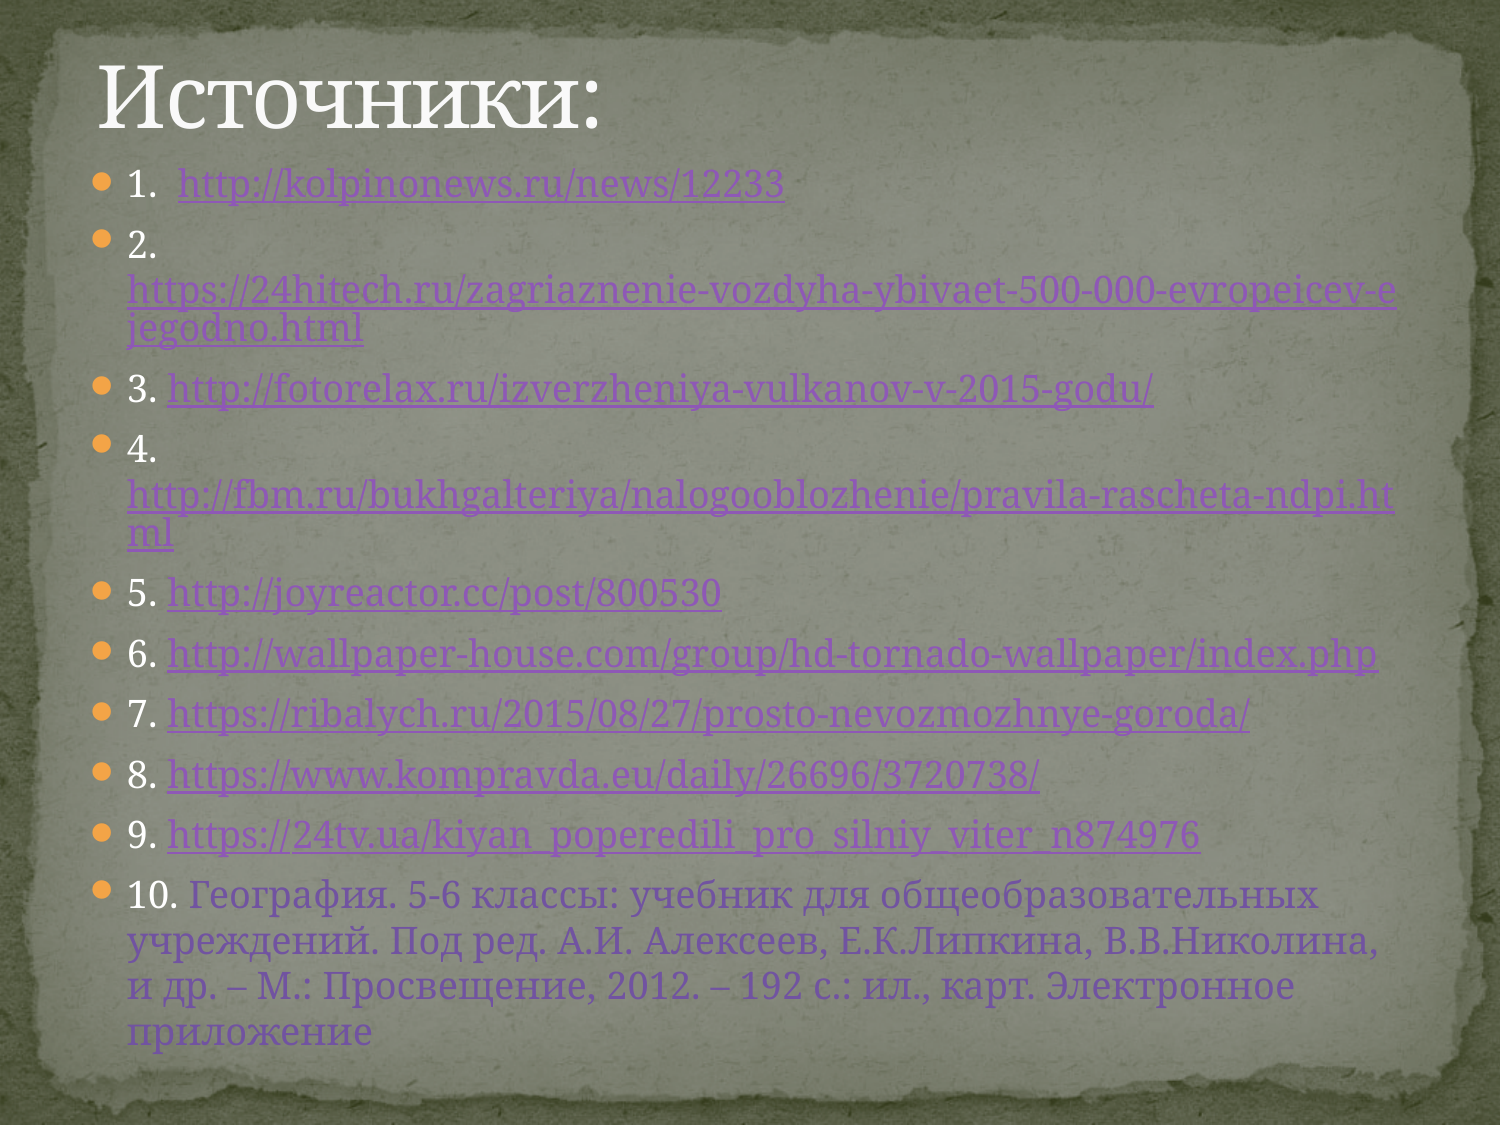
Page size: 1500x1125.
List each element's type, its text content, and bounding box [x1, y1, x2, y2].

list 1. http://kolpinonews.ru/news/12233 2. https://24hitech.ru/zagriaznenie-vozdyha-ybivaet-500-000-evropeicev-ejegodno.html 3. http://fotorelax.ru/izverzheniya-vulkanov-v-2015-godu/ 4. http://fbm.ru/bukhgalteriya/nalogooblozhenie/pravila-rascheta-ndpi.html 5. http://joyreactor.cc/post/800530 6. http://wallpaper-house.com/group/hd-tornado-wallpaper/index.php 7. https://ribalych.ru/2015/08/27/prosto-nevozmozhnye-goroda/ 8. https://www.kompravda.eu/daily/26696/3720738/ 9. https://24tv.ua/kiyan_poperedili_pro_silniy_viter_n874976 10. География. 5-6 классы: учебник для общеобразовательных учреждений. Под ред. А.И. Алексеев, Е.К.Липкина, В.В.Николина, и др. – М.: Просвещение, 2012. – 192 с.: ил., карт. Электронное приложение [75, 152, 1425, 1000]
title Источники: [81, 0, 1433, 154]
